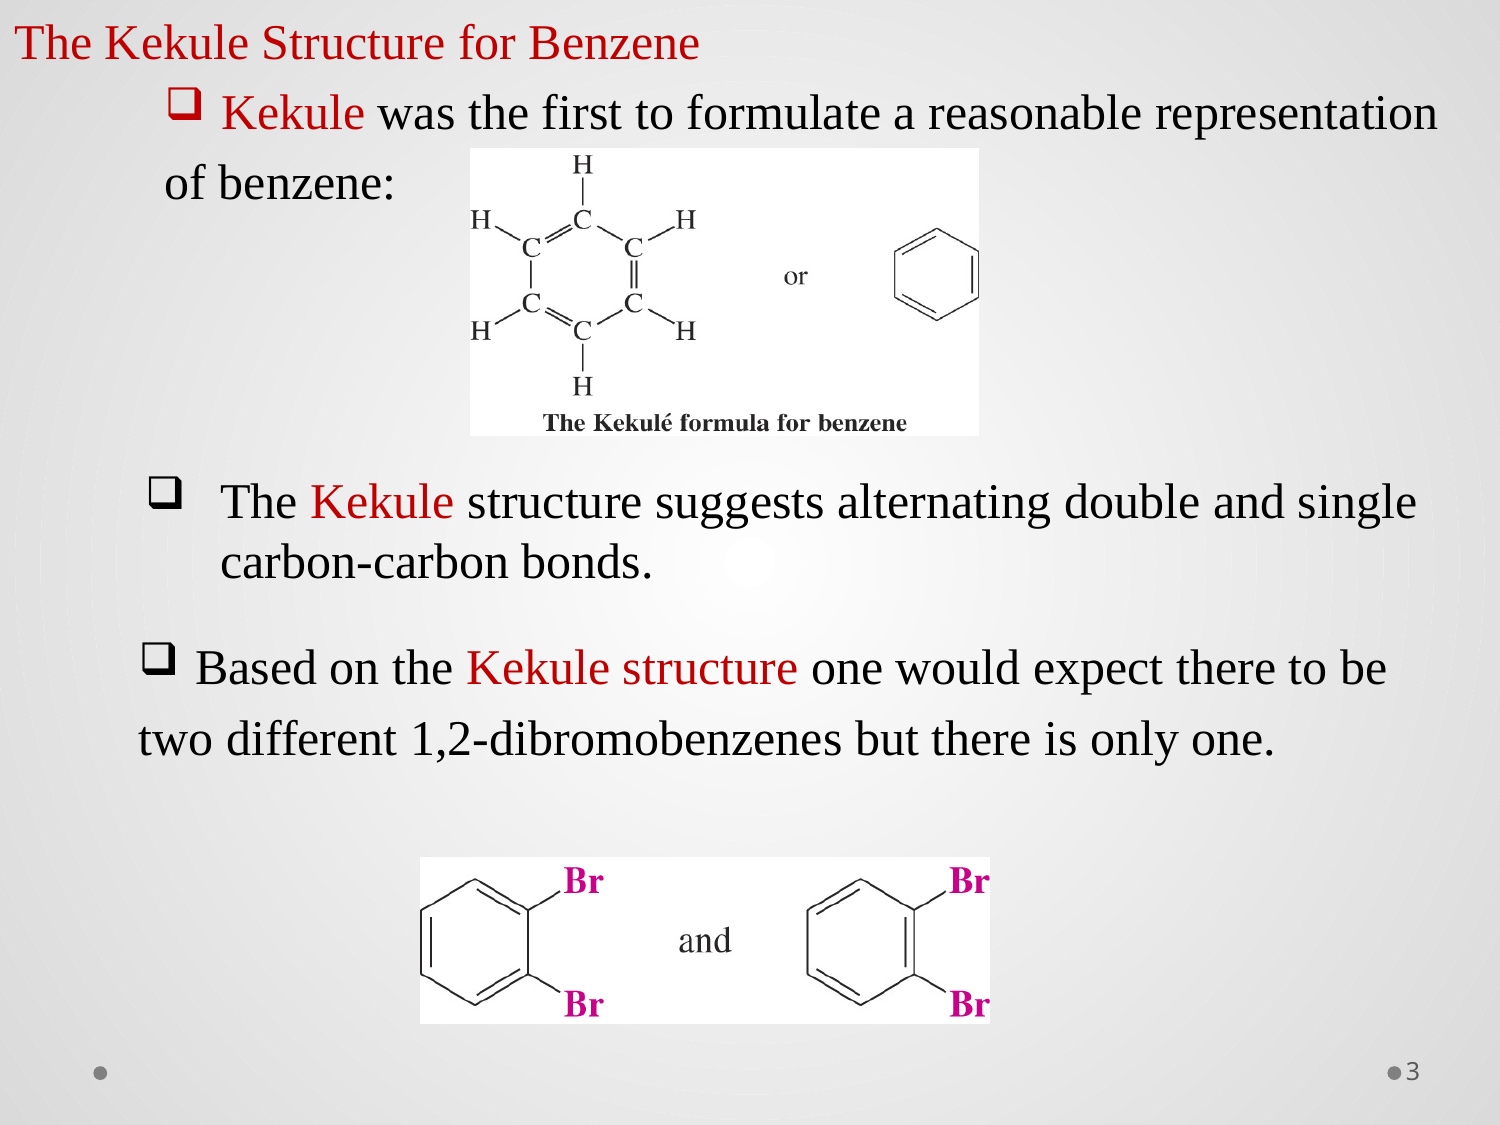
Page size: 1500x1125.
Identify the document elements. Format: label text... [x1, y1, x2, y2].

picture [470, 148, 980, 436]
text_box Based on the Kekule structure one would expect there to be two different 1,2-dibromobenzenes but there is only one. [0, 627, 1500, 773]
slide_number 3 [1401, 1042, 1494, 1103]
text_box The Kekule structure suggests alternating double and single carbon-carbon bonds. [0, 461, 1469, 597]
text_box The Kekule Structure for Benzene Kekule was the first to formulate a reasonable representation of benzene: [0, 2, 1500, 217]
picture [420, 857, 990, 1024]
